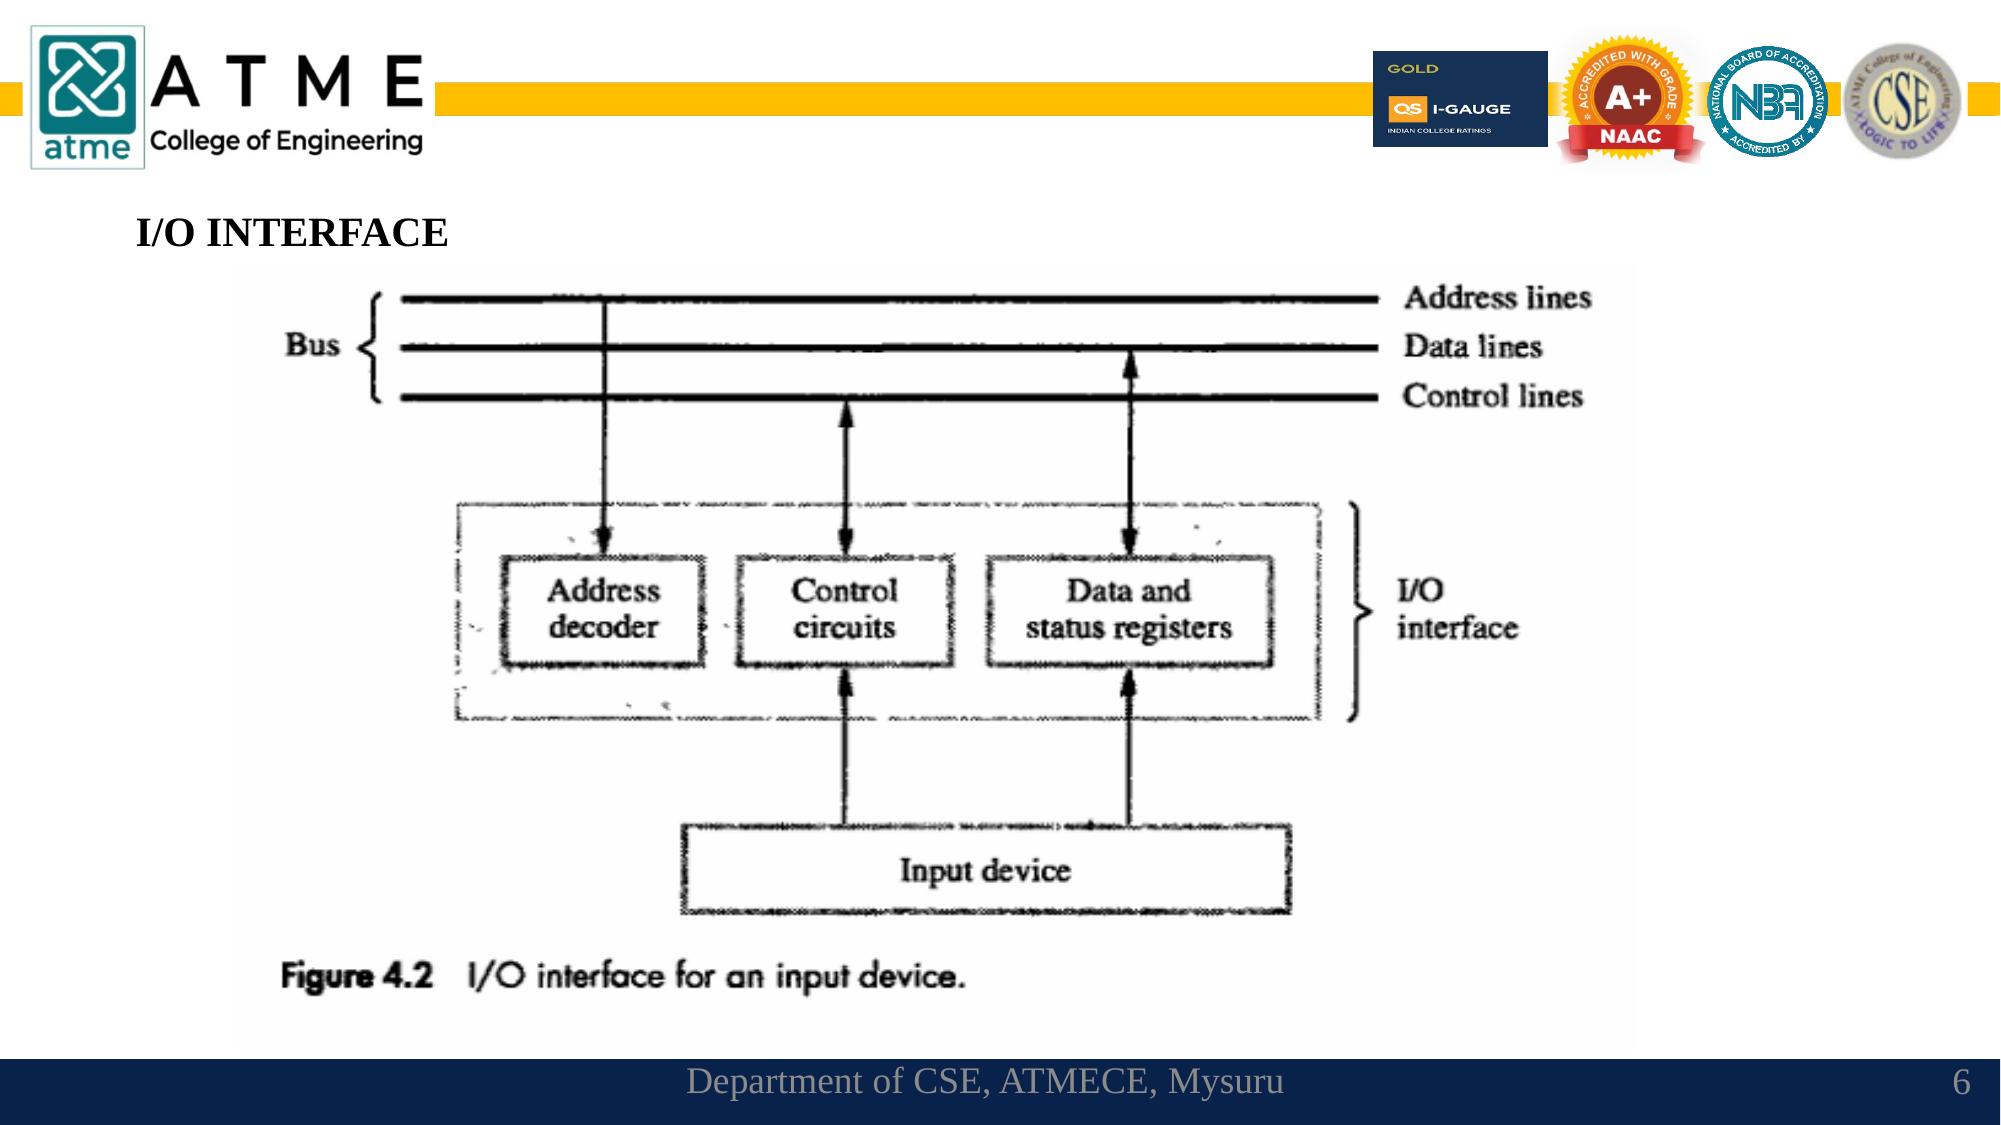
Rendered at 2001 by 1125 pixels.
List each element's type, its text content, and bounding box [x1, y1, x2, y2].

footer Department of CSE, ATMECE, Mysuru [501, 1060, 1470, 1102]
text_box I/O INTERFACE [120, 196, 1130, 262]
picture [234, 262, 1637, 1051]
picture [22, 15, 435, 178]
picture [1840, 26, 1968, 176]
picture [0, 1059, 2001, 1125]
slide_number 6 [1511, 1057, 1972, 1103]
picture [1373, 20, 1828, 180]
